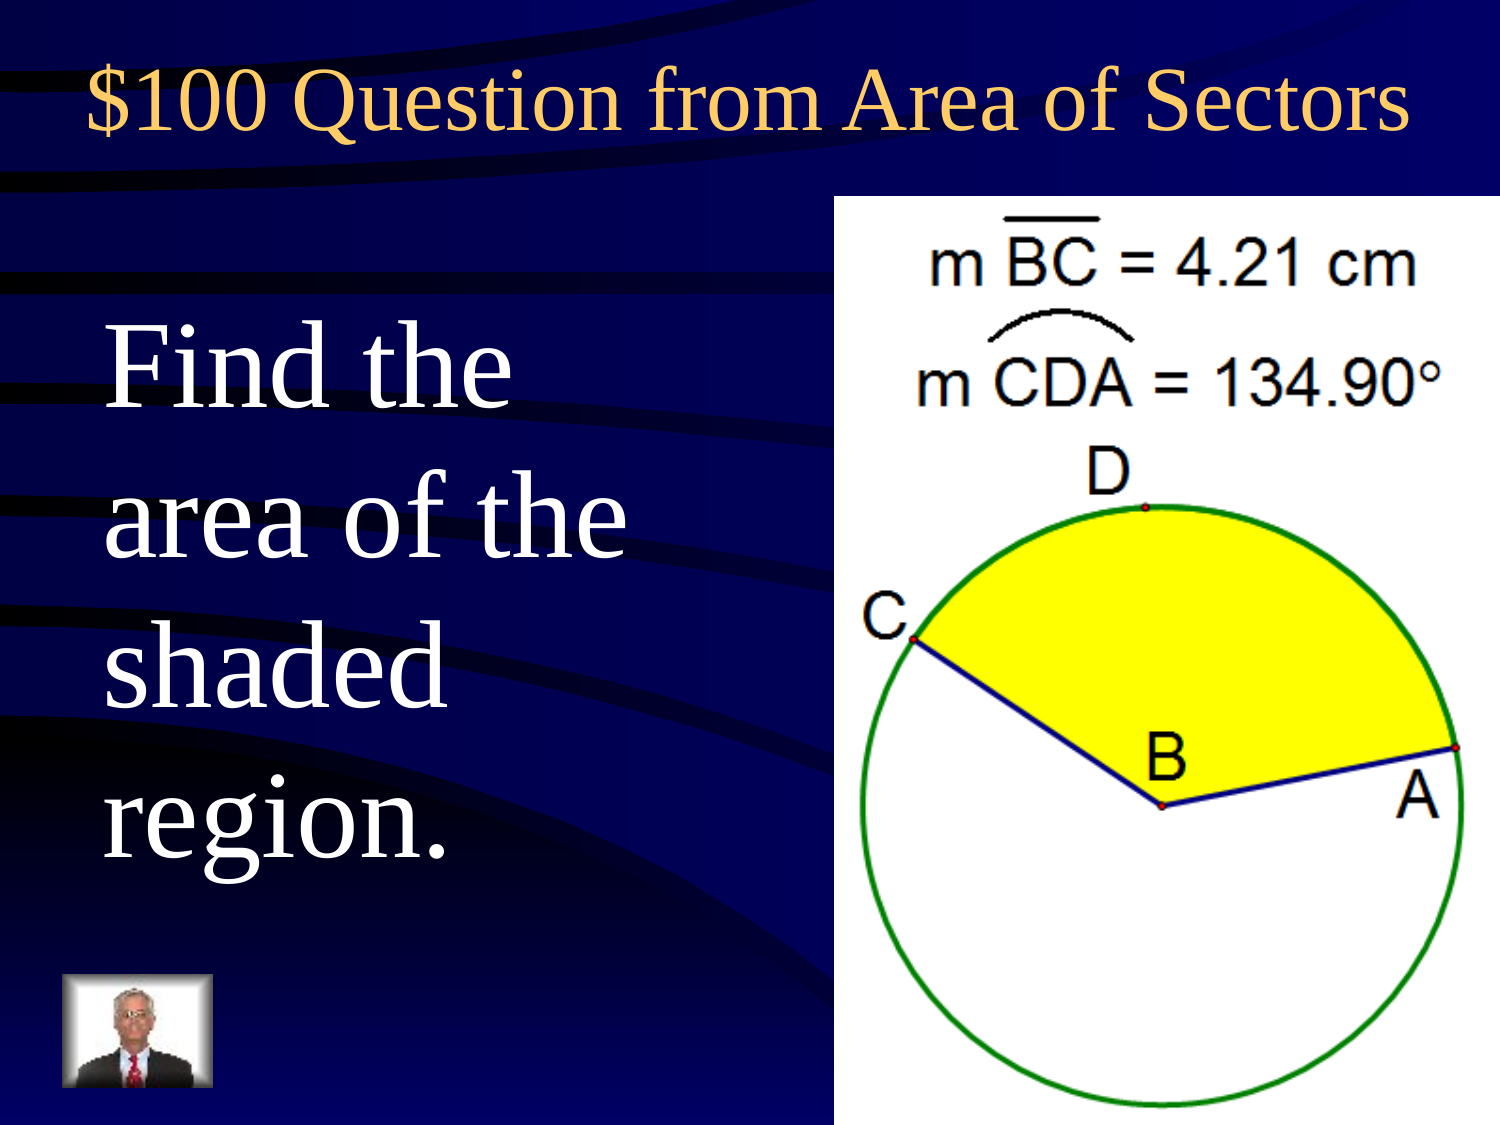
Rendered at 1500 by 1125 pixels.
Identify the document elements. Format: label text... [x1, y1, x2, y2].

picture [62, 974, 213, 1088]
text_box Find the area of the shaded region. [87, 274, 688, 890]
picture [834, 195, 1500, 1125]
title $100 Question from Area of Sectors [0, 0, 1500, 188]
